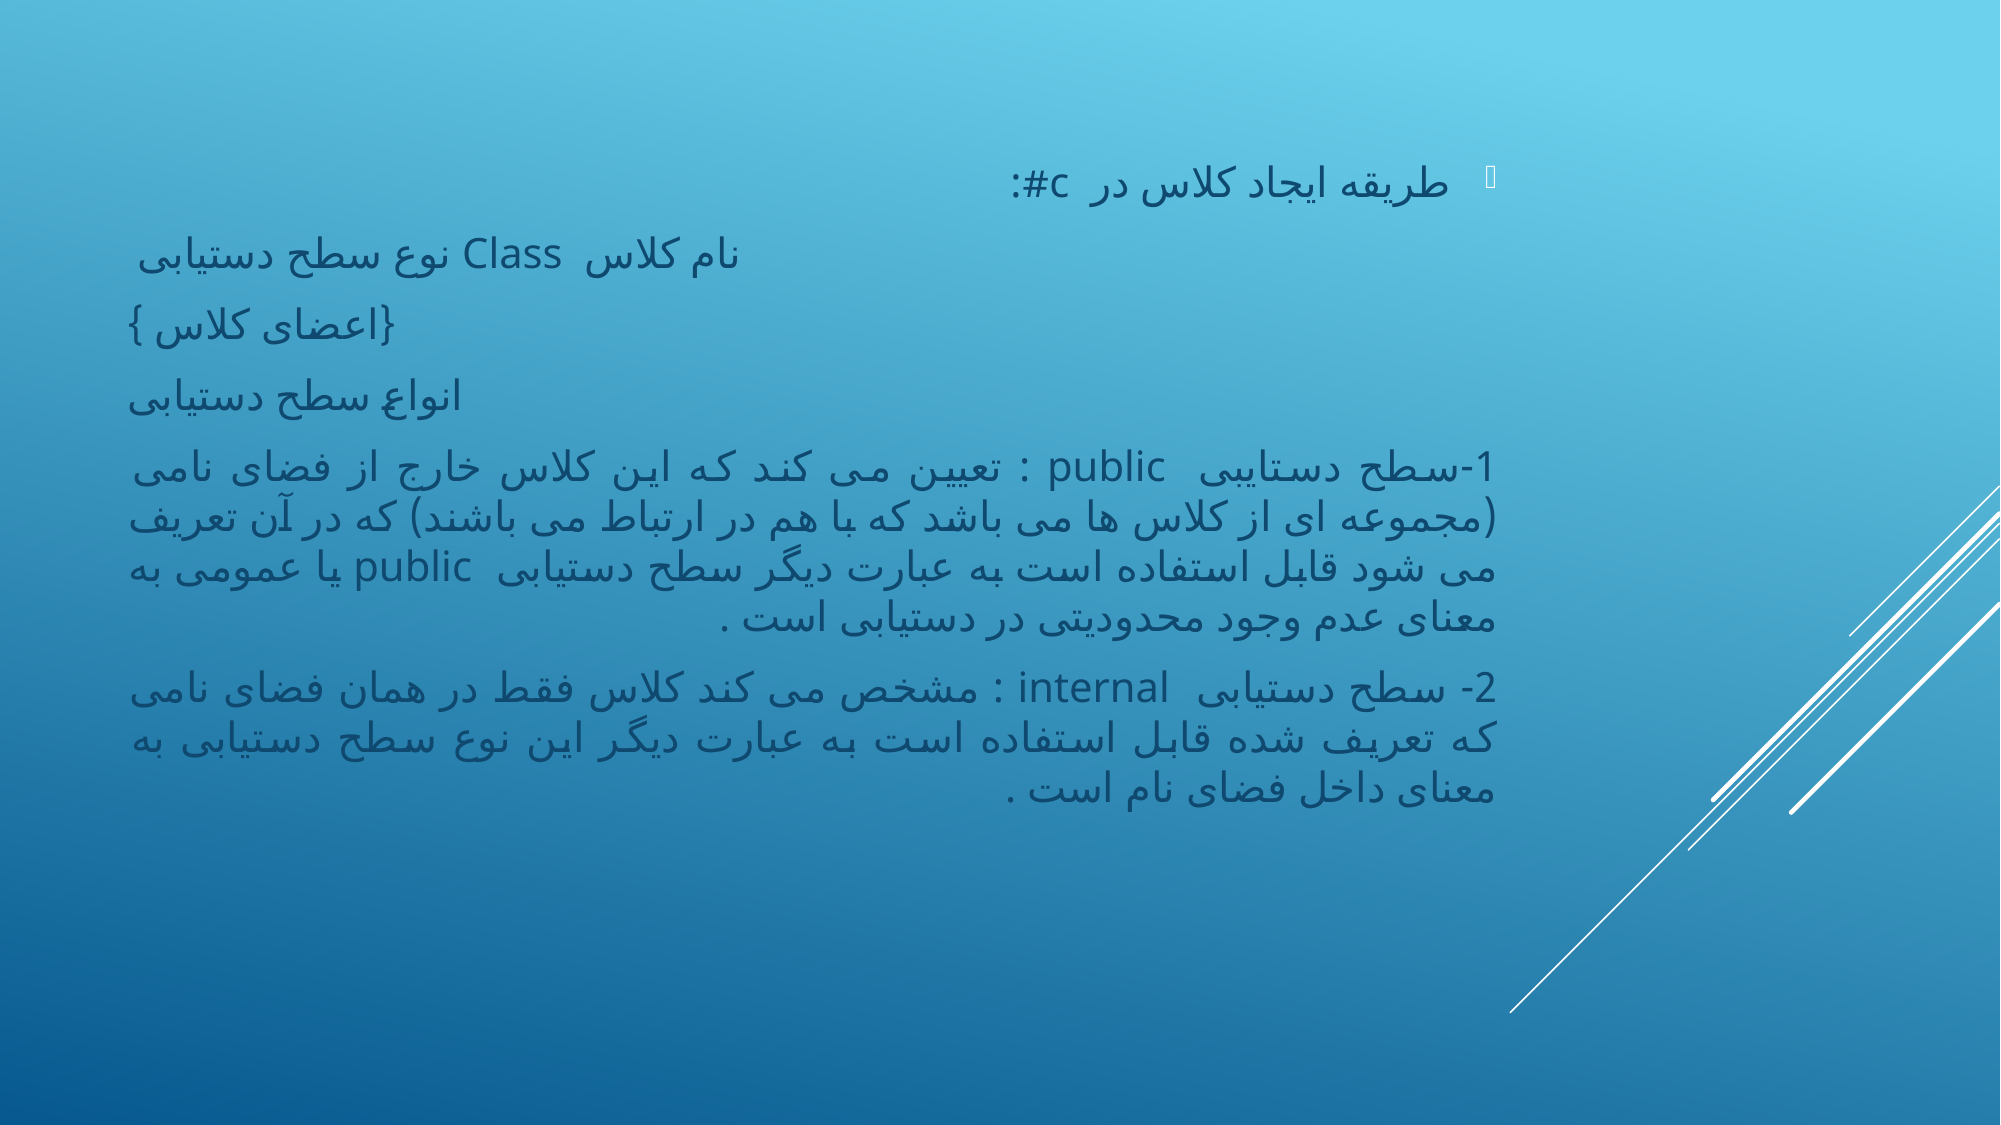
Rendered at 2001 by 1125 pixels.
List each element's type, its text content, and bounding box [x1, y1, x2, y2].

list طریقه ایجاد کلاس در c#: نام کلاس Class نوع سطح دستیابی {اعضای کلاس } انواع سطح دستیابی 1-سطح دستایبی public : تعیین می کند که این کلاس خارج از فضای نامی (مجموعه ای از کلاس ها می باشد که با هم در ارتباط می باشند) که در آن تعریف می شود قابل استفاده است به عبارت دیگر سطح دستیابی public یا عمومی به معنای عدم وجود محدودیتی در دستیابی است . 2- سطح دستیابی internal : مشخص می کند کلاس فقط در همان فضای نامی که تعریف شده قابل استفاده است به عبارت دیگر این نوع سطح دستیابی به معنای داخل فضای نام است . [112, 112, 1513, 926]
